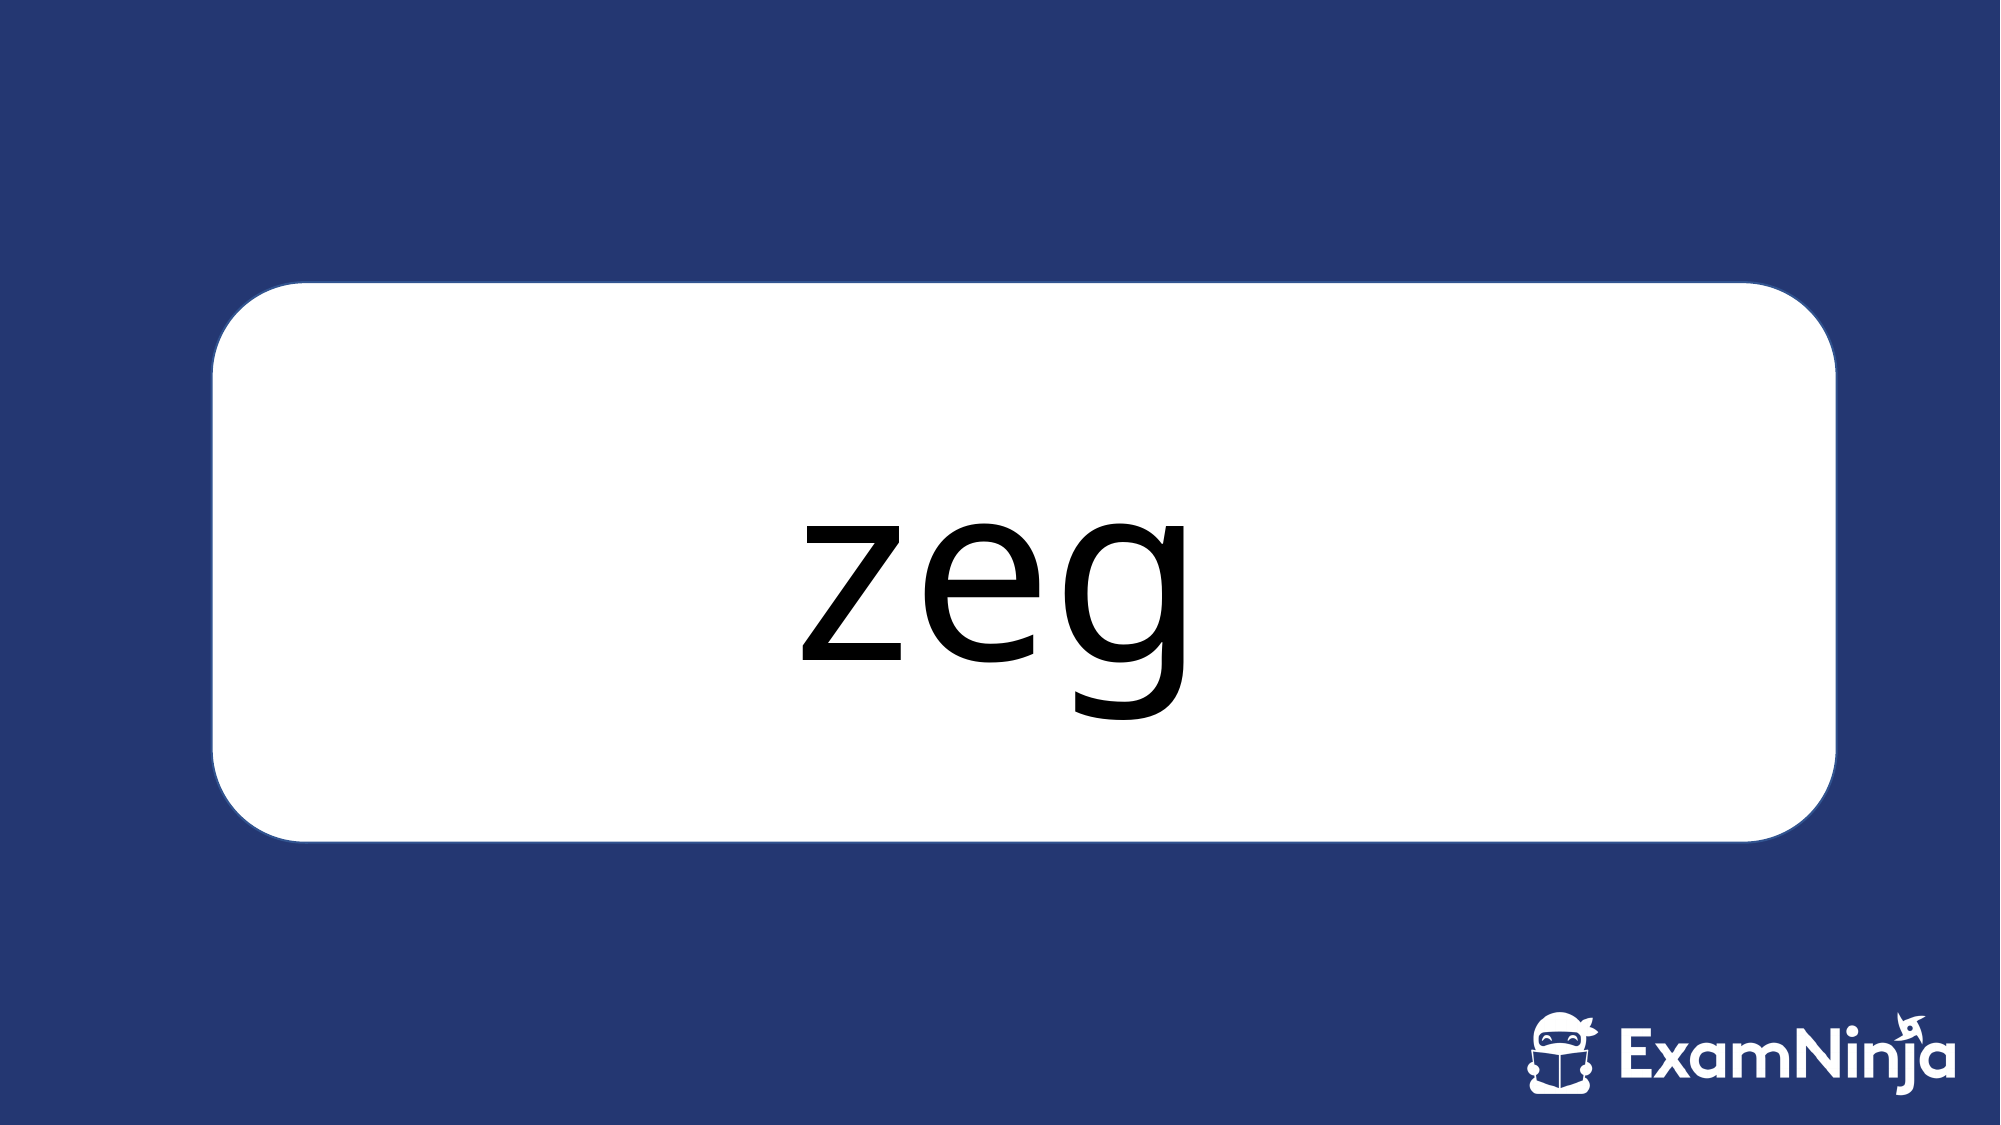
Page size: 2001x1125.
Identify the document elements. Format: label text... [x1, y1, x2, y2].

picture [1501, 1003, 1979, 1102]
text_box zeg [143, 403, 1857, 719]
text_box [210, 719, 1838, 844]
text_box [210, 281, 1838, 403]
